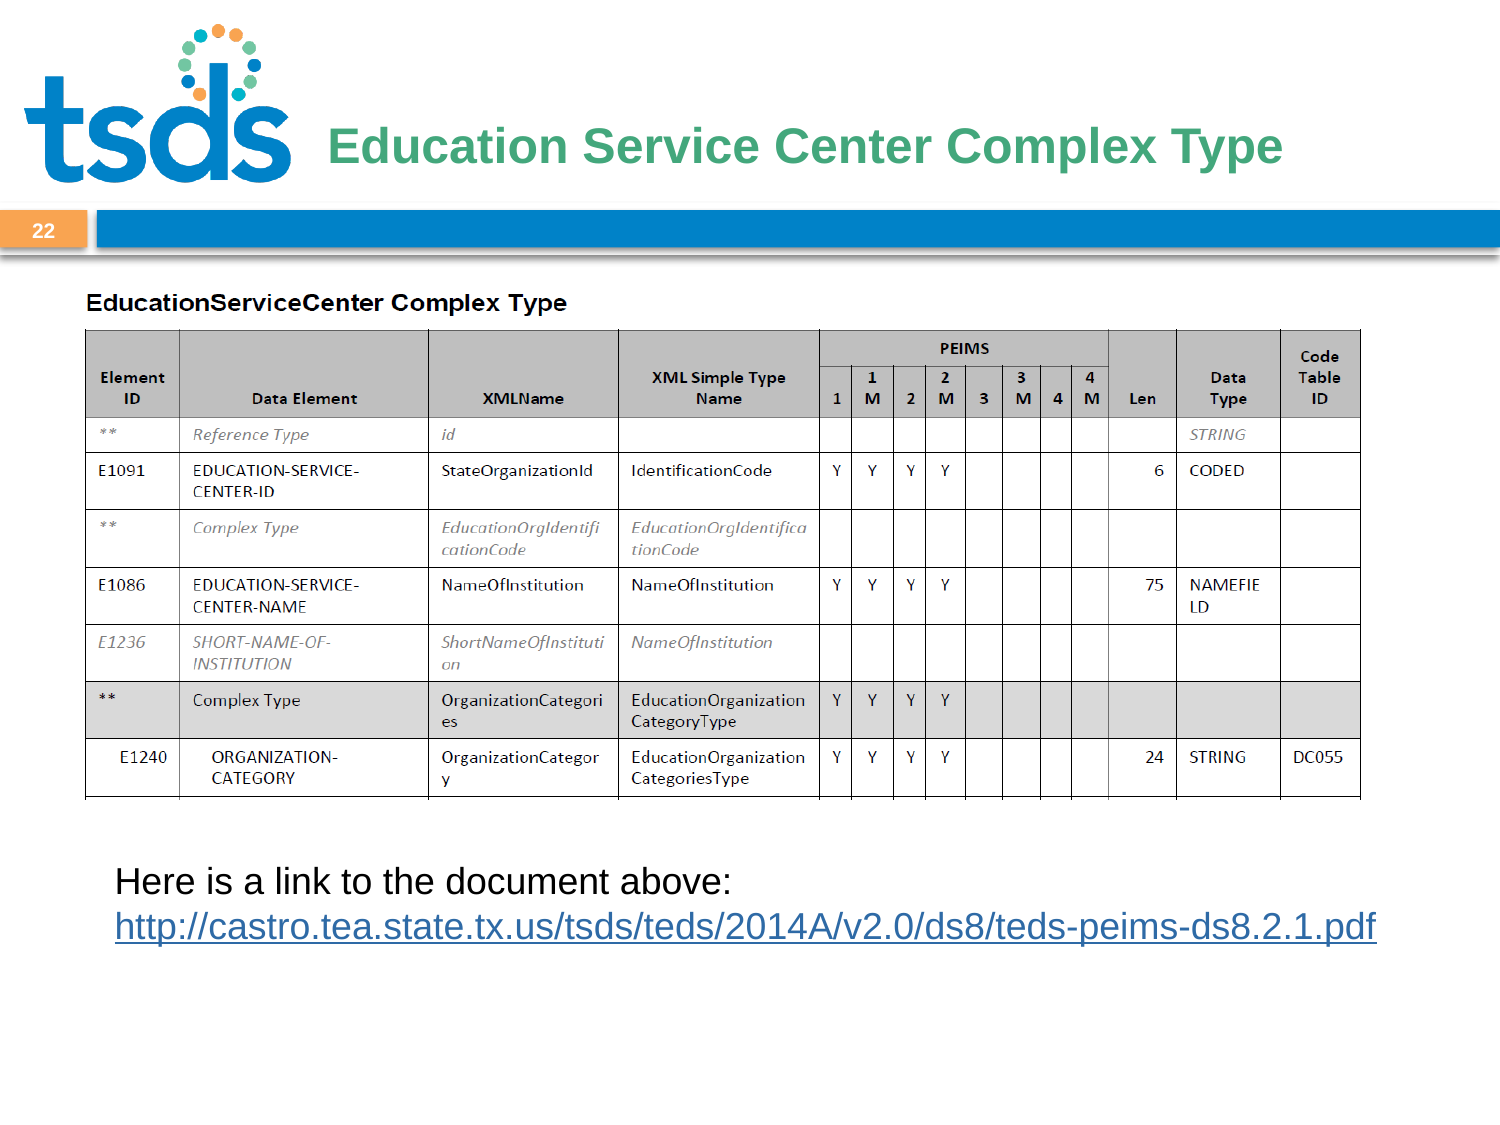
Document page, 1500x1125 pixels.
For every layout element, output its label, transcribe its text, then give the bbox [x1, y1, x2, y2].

slide_number 21 [0, 210, 88, 251]
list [74, 287, 1364, 801]
picture [24, 24, 291, 191]
title Education Service Center Complex Type [312, 75, 1438, 213]
text_box Here is a link to the document above: http://castro.tea.state.tx.us/tsds/teds/2014A/v2.0/ds8/teds-peims-ds8.2.1.pdf [99, 849, 1450, 1000]
